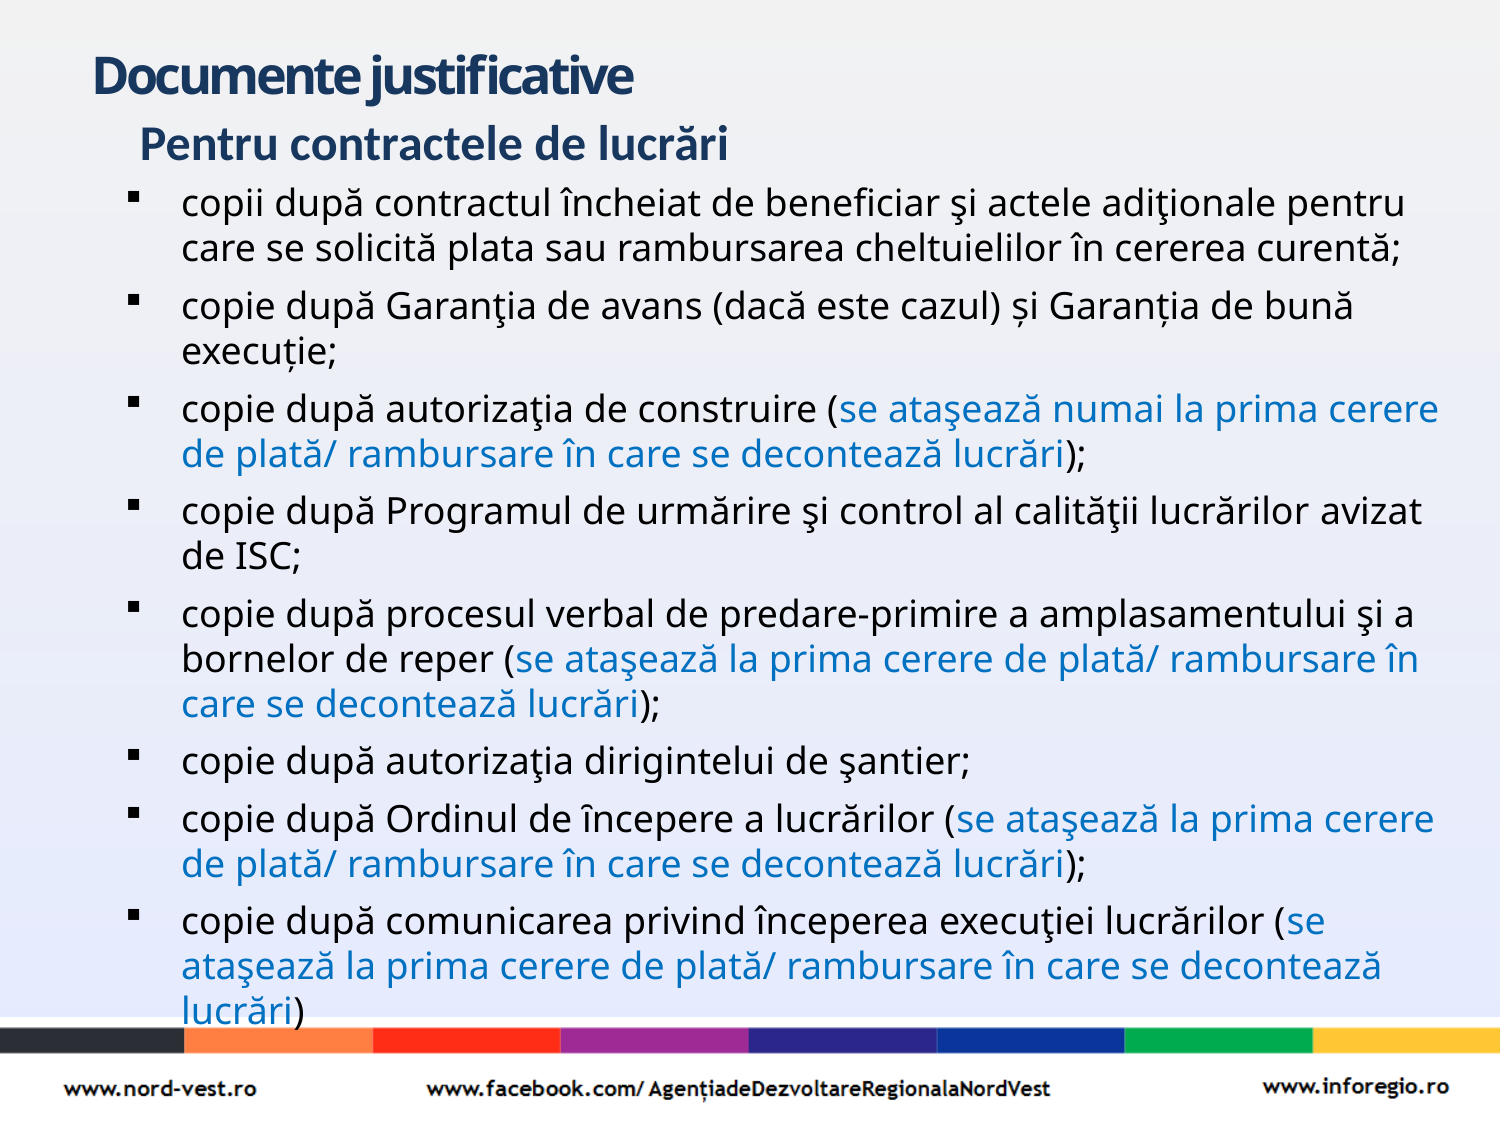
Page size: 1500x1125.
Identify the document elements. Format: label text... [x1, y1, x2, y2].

picture [0, 1017, 1500, 1125]
title Documente justificative [89, 42, 1411, 230]
text_box copii după contractul încheiat de beneficiar şi actele adiţionale pentru care se solicită plata sau rambursarea cheltuielilor în cererea curentă; copie după Garanţia de avans (dacă este cazul) și Garanția de bună execuție; copie după autorizaţia de construire (se ataşează numai la prima cerere de plată/ rambursare în care se decontează lucrări); copie după Programul de urmărire şi control al calităţii lucrărilor avizat de ISC; copie după procesul verbal de predare-primire a amplasamentului şi a bornelor de reper (se ataşează la prima cerere de plată/ rambursare în care se decontează lucrări); copie după autorizaţia dirigintelui de şantier; copie după Ordinul de ȋncepere a lucrărilor (se ataşează la prima cerere de plată/ rambursare în care se decontează lucrări); copie după comunicarea privind începerea execuţiei lucrărilor (se ataşează la prima cerere de plată/ rambursare în care se decontează lucrări) [124, 179, 1473, 1033]
text_box Pentru contractele de lucrări [124, 102, 1422, 178]
